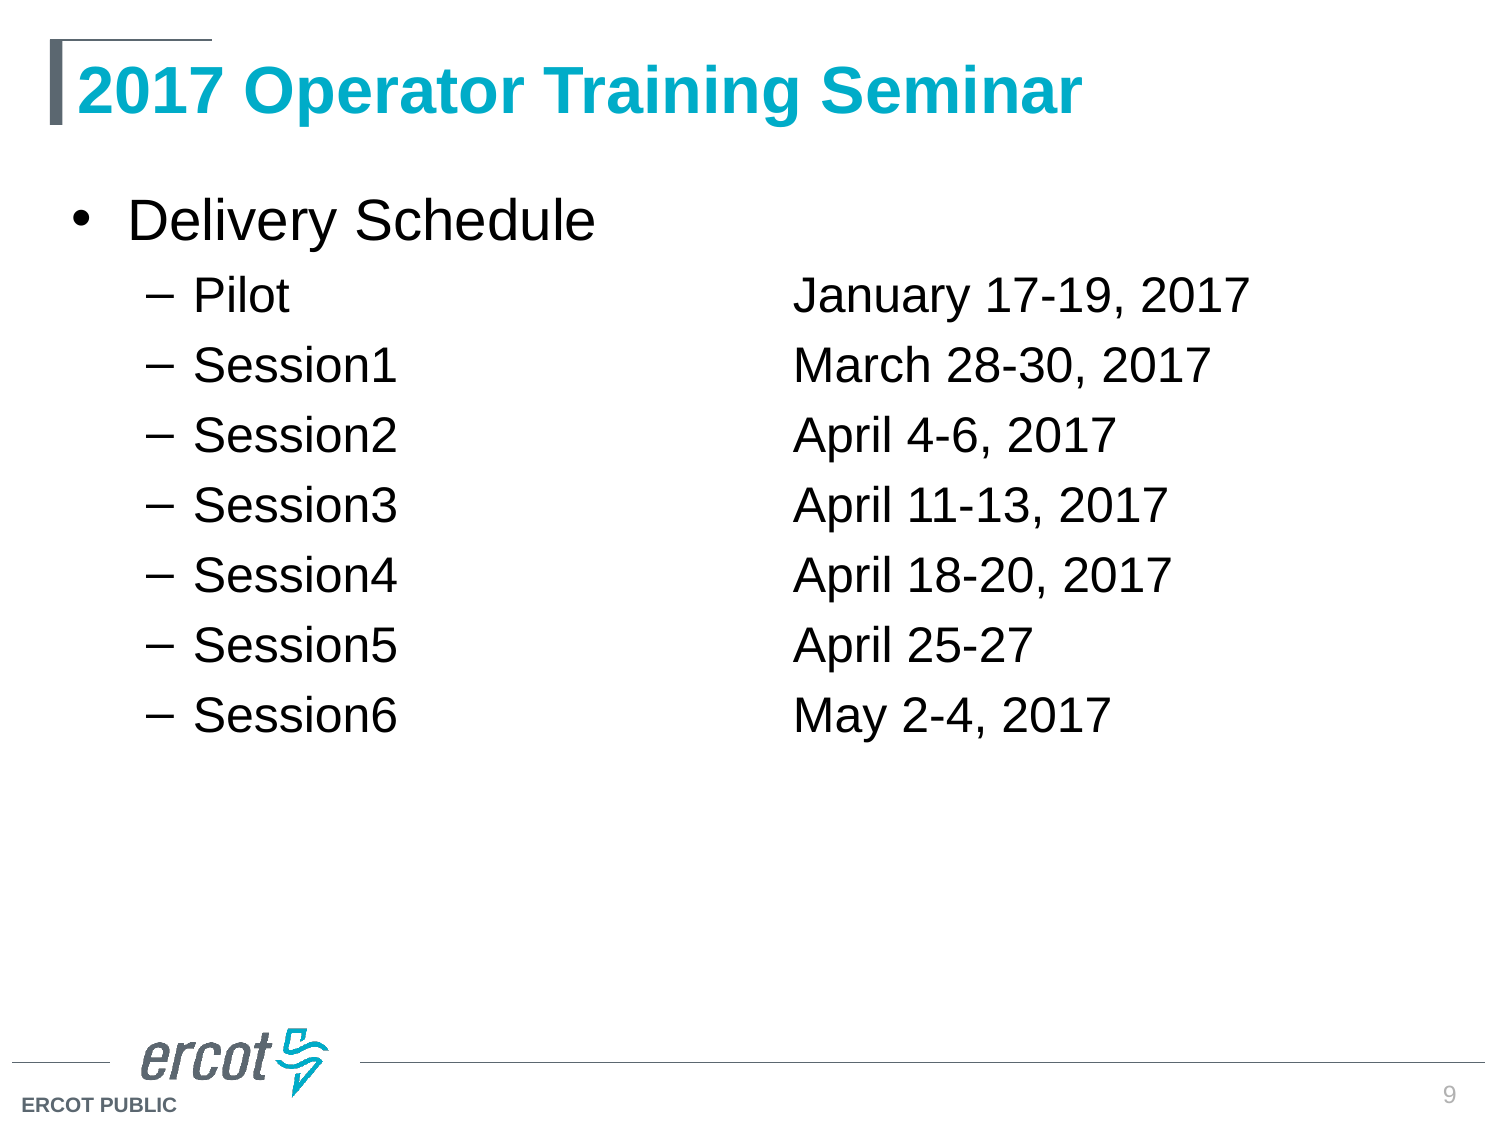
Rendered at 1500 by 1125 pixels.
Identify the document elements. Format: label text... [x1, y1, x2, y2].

picture [137, 1024, 332, 1100]
slide_number 9 [1412, 1076, 1488, 1112]
list Delivery Schedule Pilot January 17-19, 2017 Session1 March 28-30, 2017 Session2 April 4-6, 2017 Session3 April 11-13, 2017 Session4 April 18-20, 2017 Session5 April 25-27 Session6 May 2-4, 2017 [56, 174, 1457, 884]
title 2017 Operator Training Seminar [62, 39, 1450, 174]
